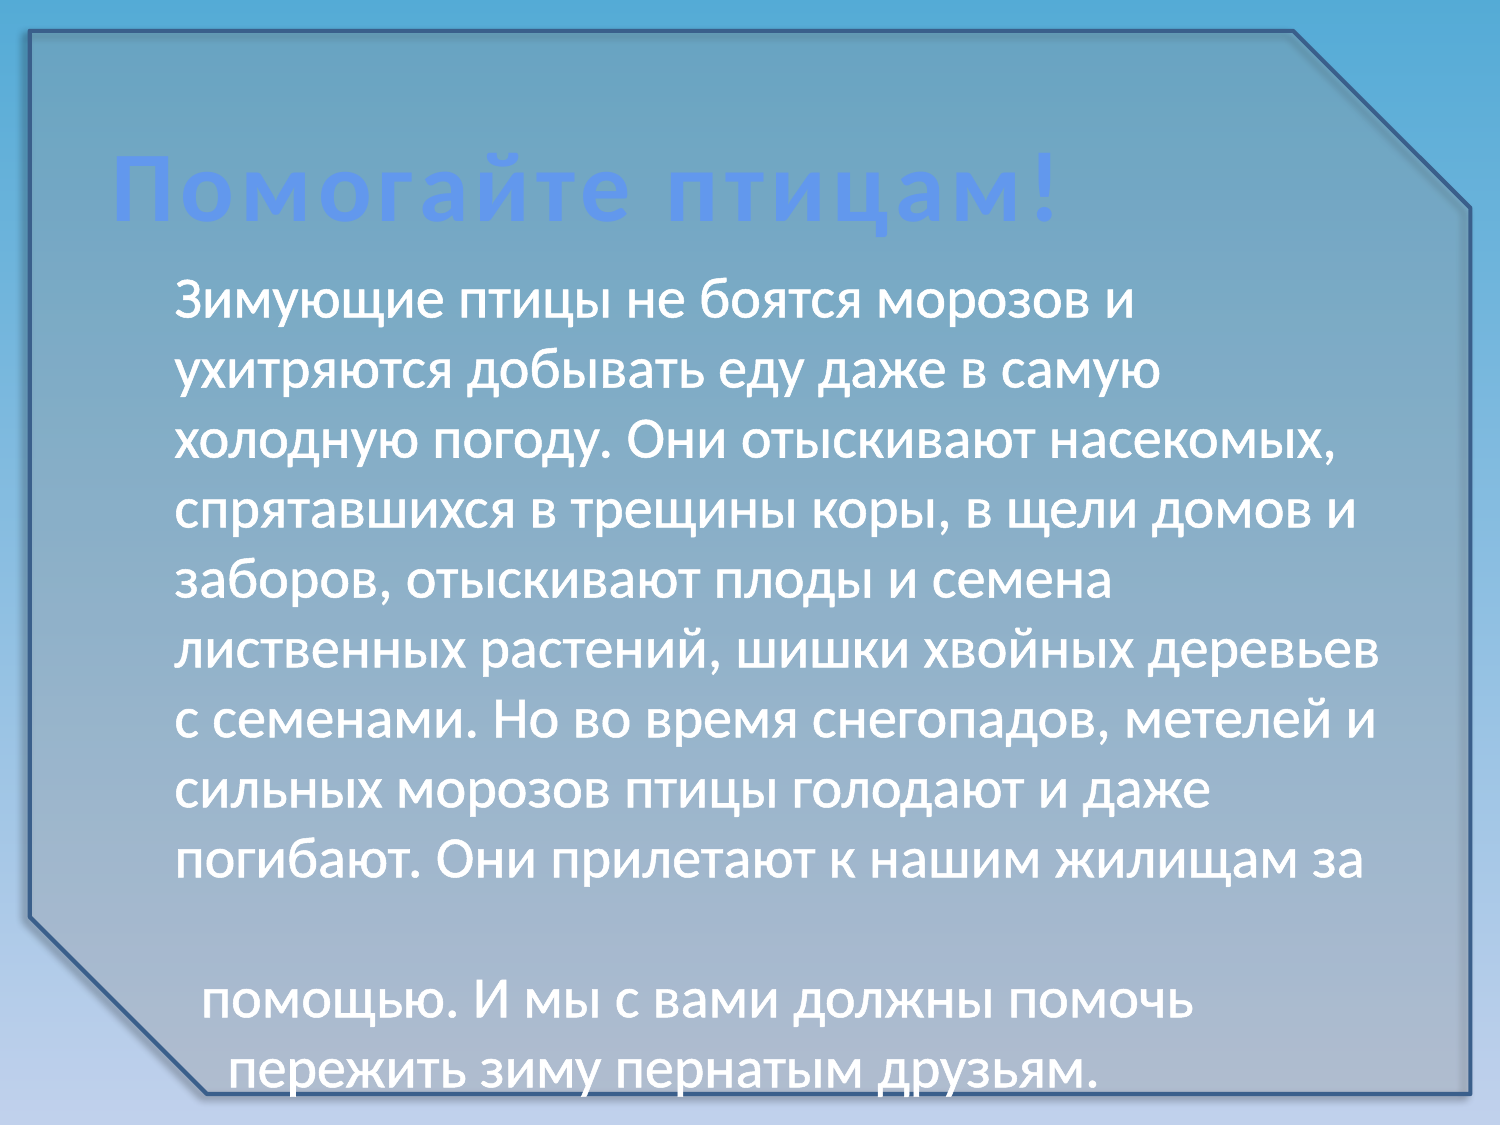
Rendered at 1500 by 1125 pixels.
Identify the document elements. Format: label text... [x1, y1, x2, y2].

text_box [27, 28, 1473, 1097]
text_box Помогайте птицам! [96, 113, 1078, 249]
text_box Зимующие птицы не боятся морозов и ухитряются добывать еду даже в самую холодную погоду. Они отыскивают насекомых, спрятавшихся в трещины коры, в щели домов и заборов, отыскивают плоды и семена лиственных растений, шишки хвойных деревьев с семенами. Но во время снегопадов, метелей и сильных морозов птицы голодают и даже погибают. Они прилетают к нашим жилищам за помощью. И мы с вами должны помочь пережить зиму пернатым друзьям. [159, 251, 1405, 1107]
